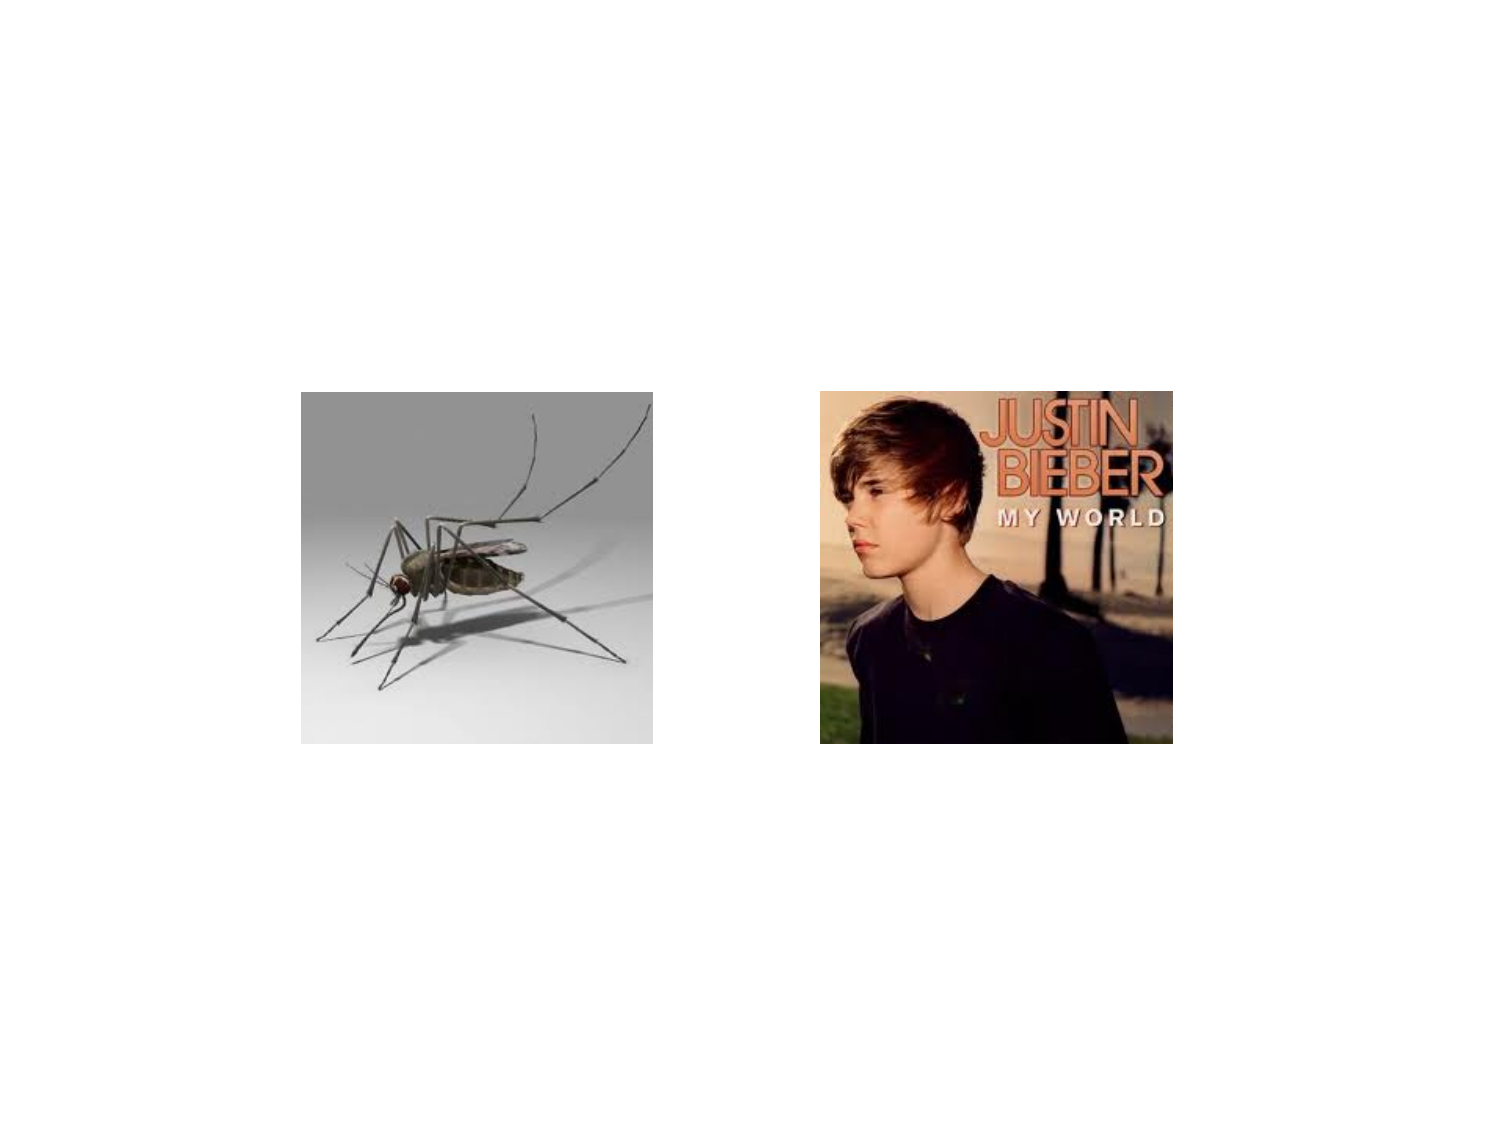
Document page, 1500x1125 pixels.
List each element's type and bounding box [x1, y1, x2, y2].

picture [820, 391, 1173, 744]
picture [300, 392, 653, 745]
